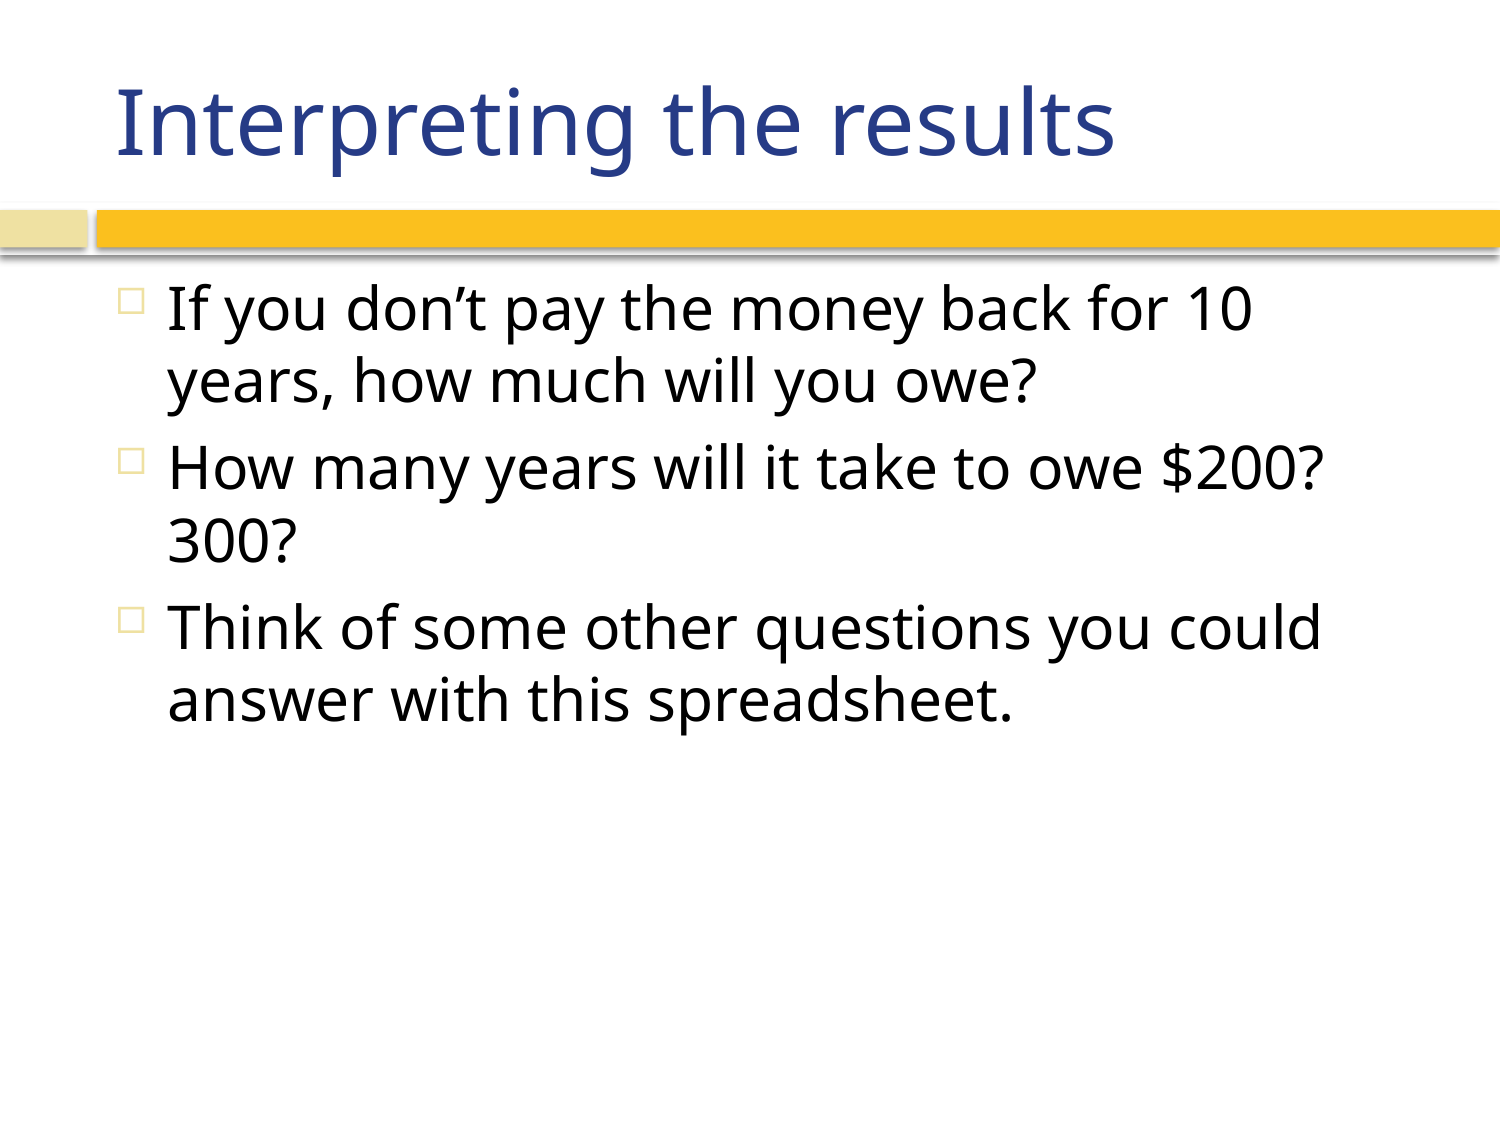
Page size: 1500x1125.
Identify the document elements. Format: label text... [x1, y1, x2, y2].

title Interpreting the results [100, 37, 1438, 200]
list If you don’t pay the money back for 10 years, how much will you owe? How many years will it take to owe $200? 300? Think of some other questions you could answer with this spreadsheet. [100, 262, 1438, 1000]
